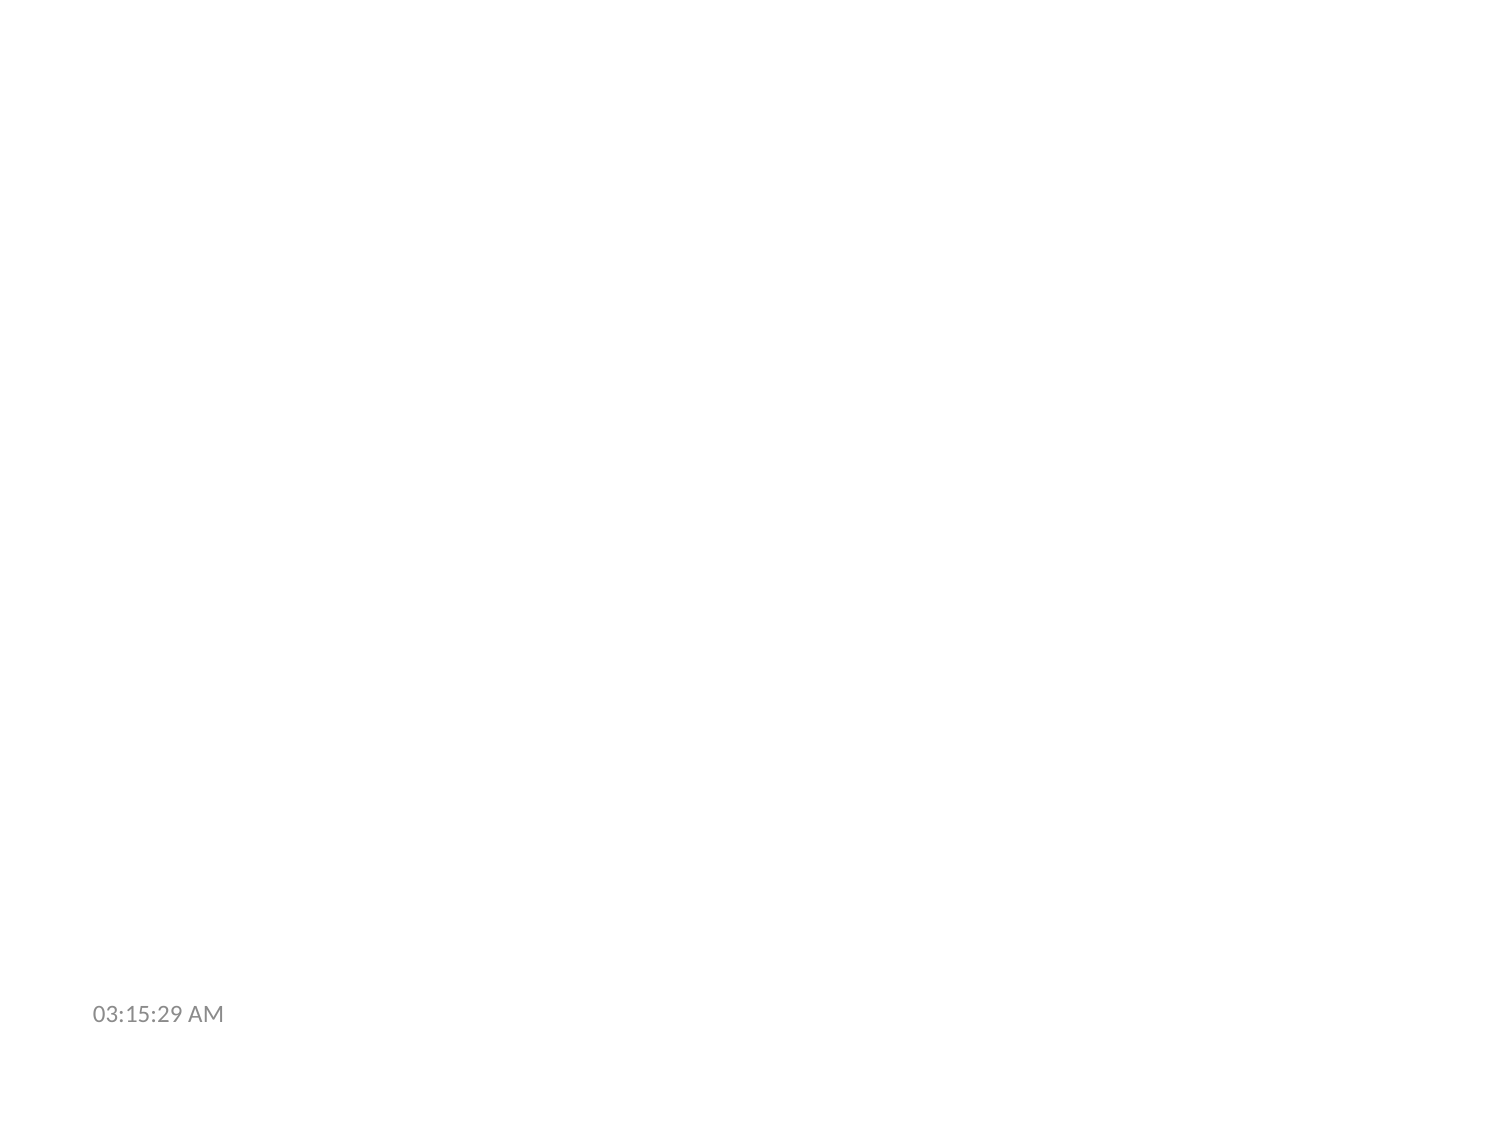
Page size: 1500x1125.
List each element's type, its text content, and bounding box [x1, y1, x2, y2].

text_box 3:35:09 PM [77, 982, 428, 1043]
